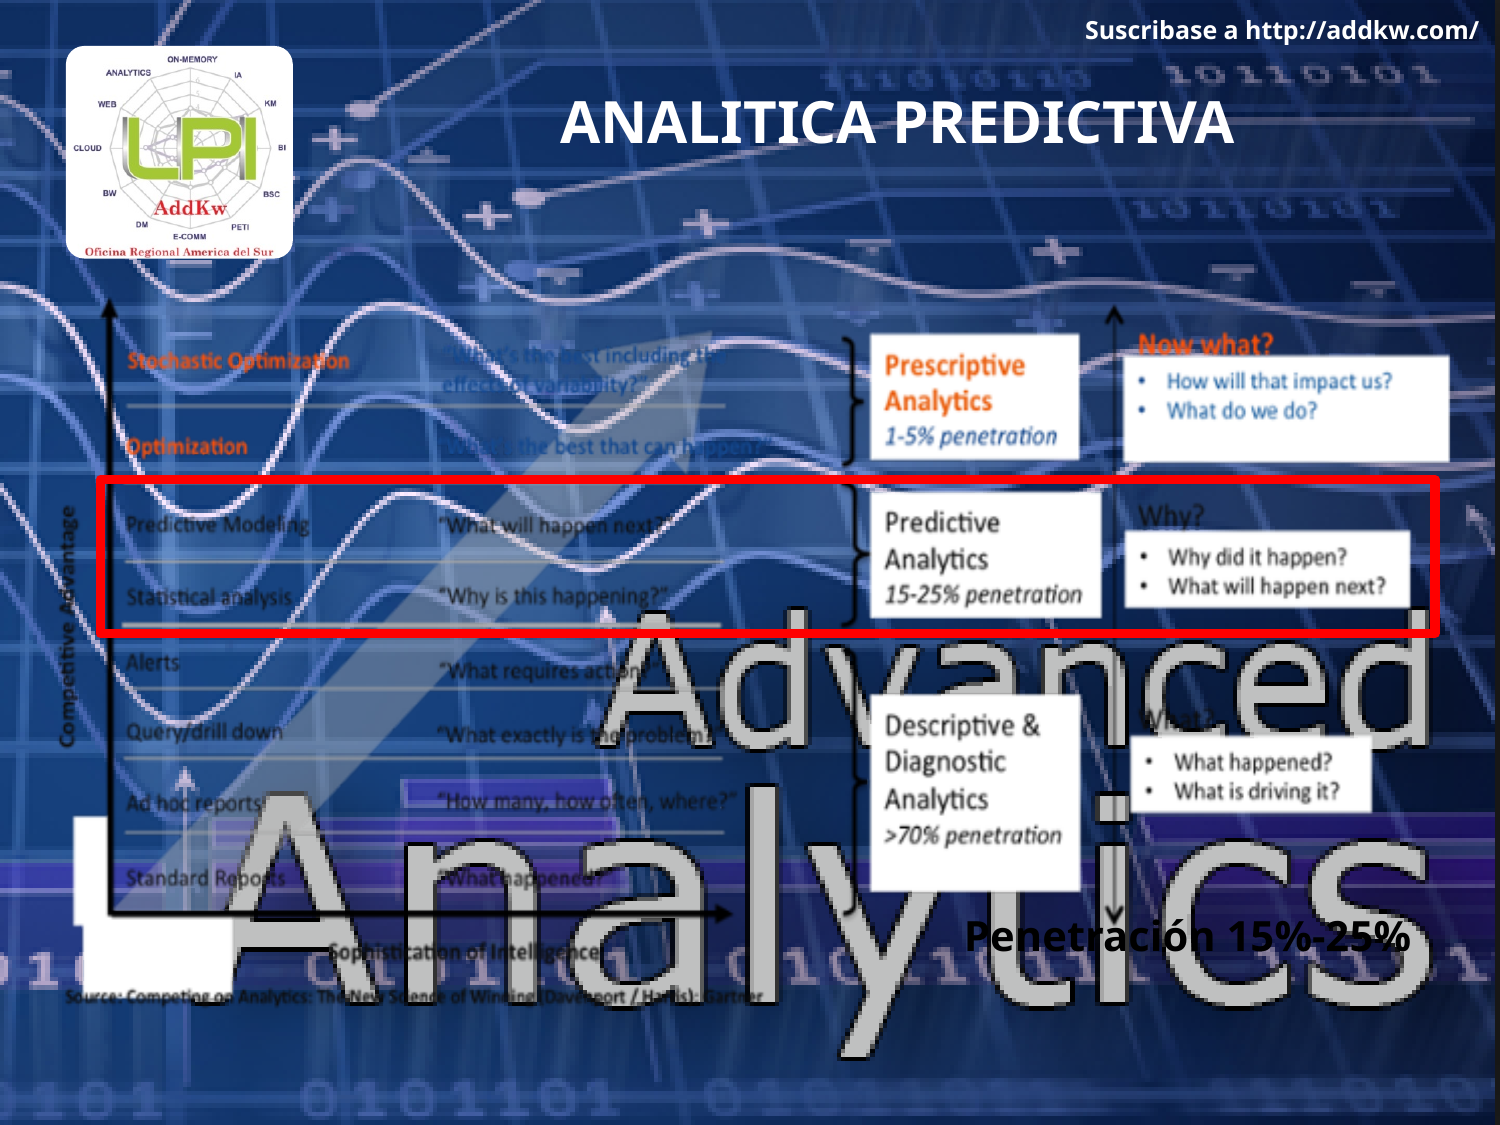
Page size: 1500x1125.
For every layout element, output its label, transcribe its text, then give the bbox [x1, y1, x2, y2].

picture [0, 0, 1500, 1125]
text_box Suscribase a http://addkw.com/ [1070, 7, 1495, 52]
text_box ANALITICA PREDICTIVA [324, 78, 1471, 163]
